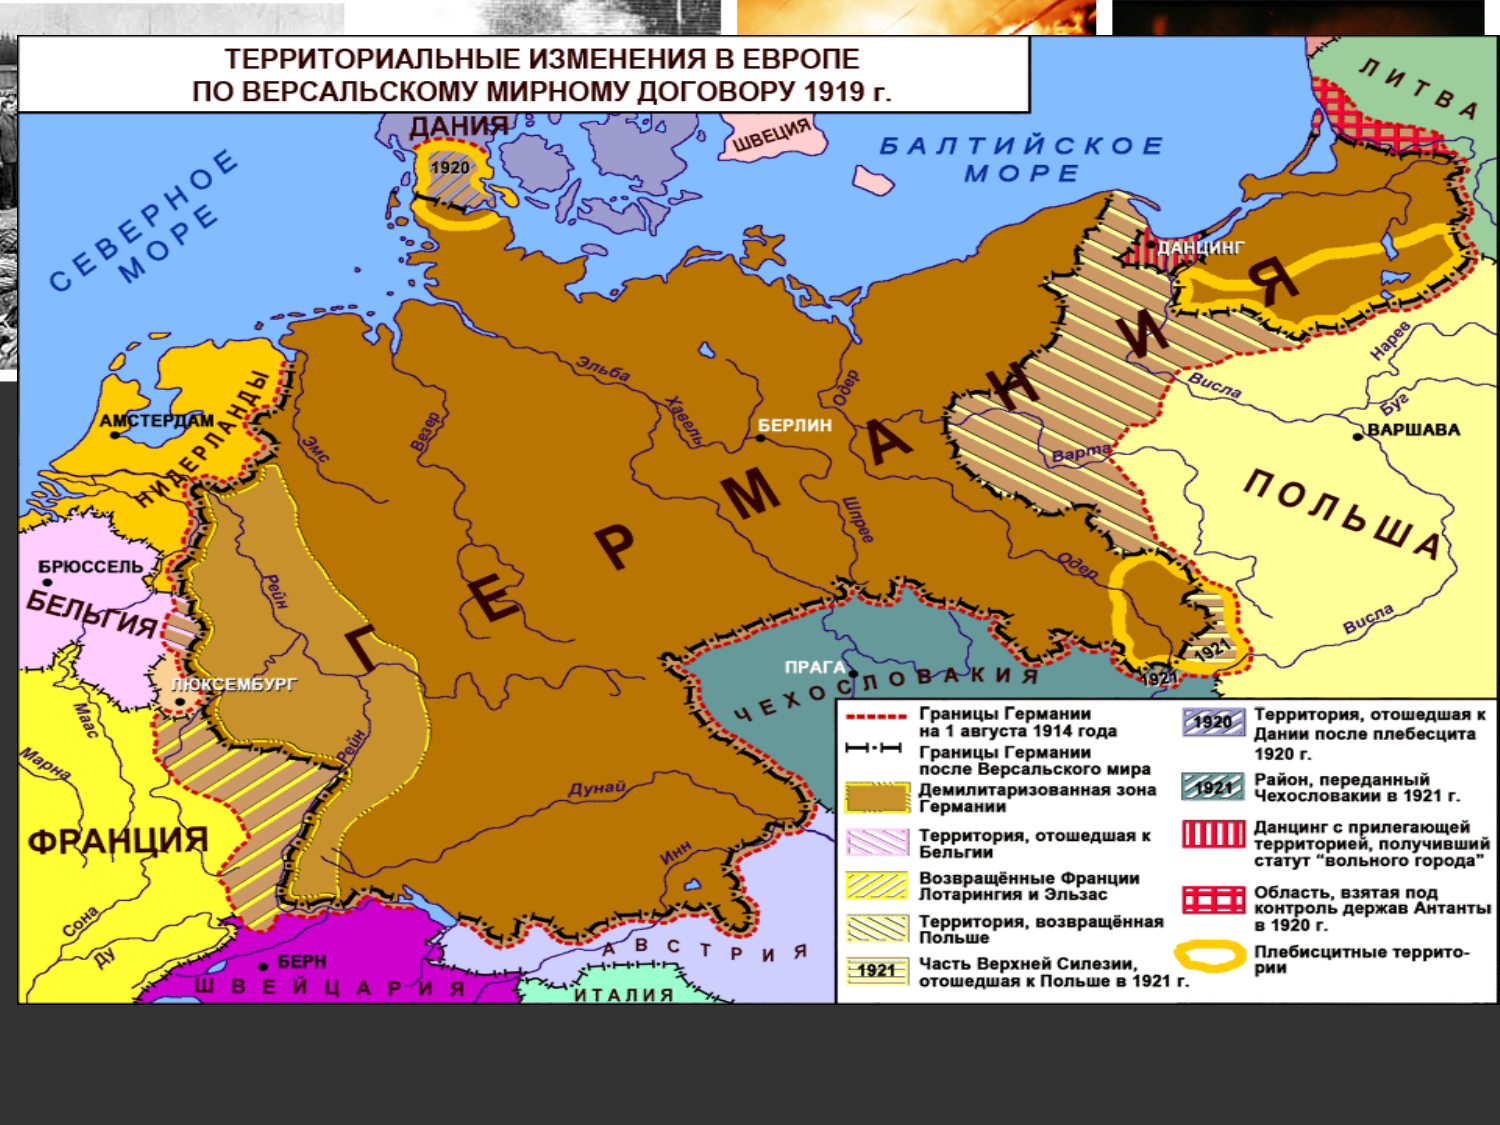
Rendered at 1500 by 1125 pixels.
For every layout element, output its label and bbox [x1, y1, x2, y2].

picture [0, 0, 1500, 1125]
list [16, 34, 1500, 1006]
